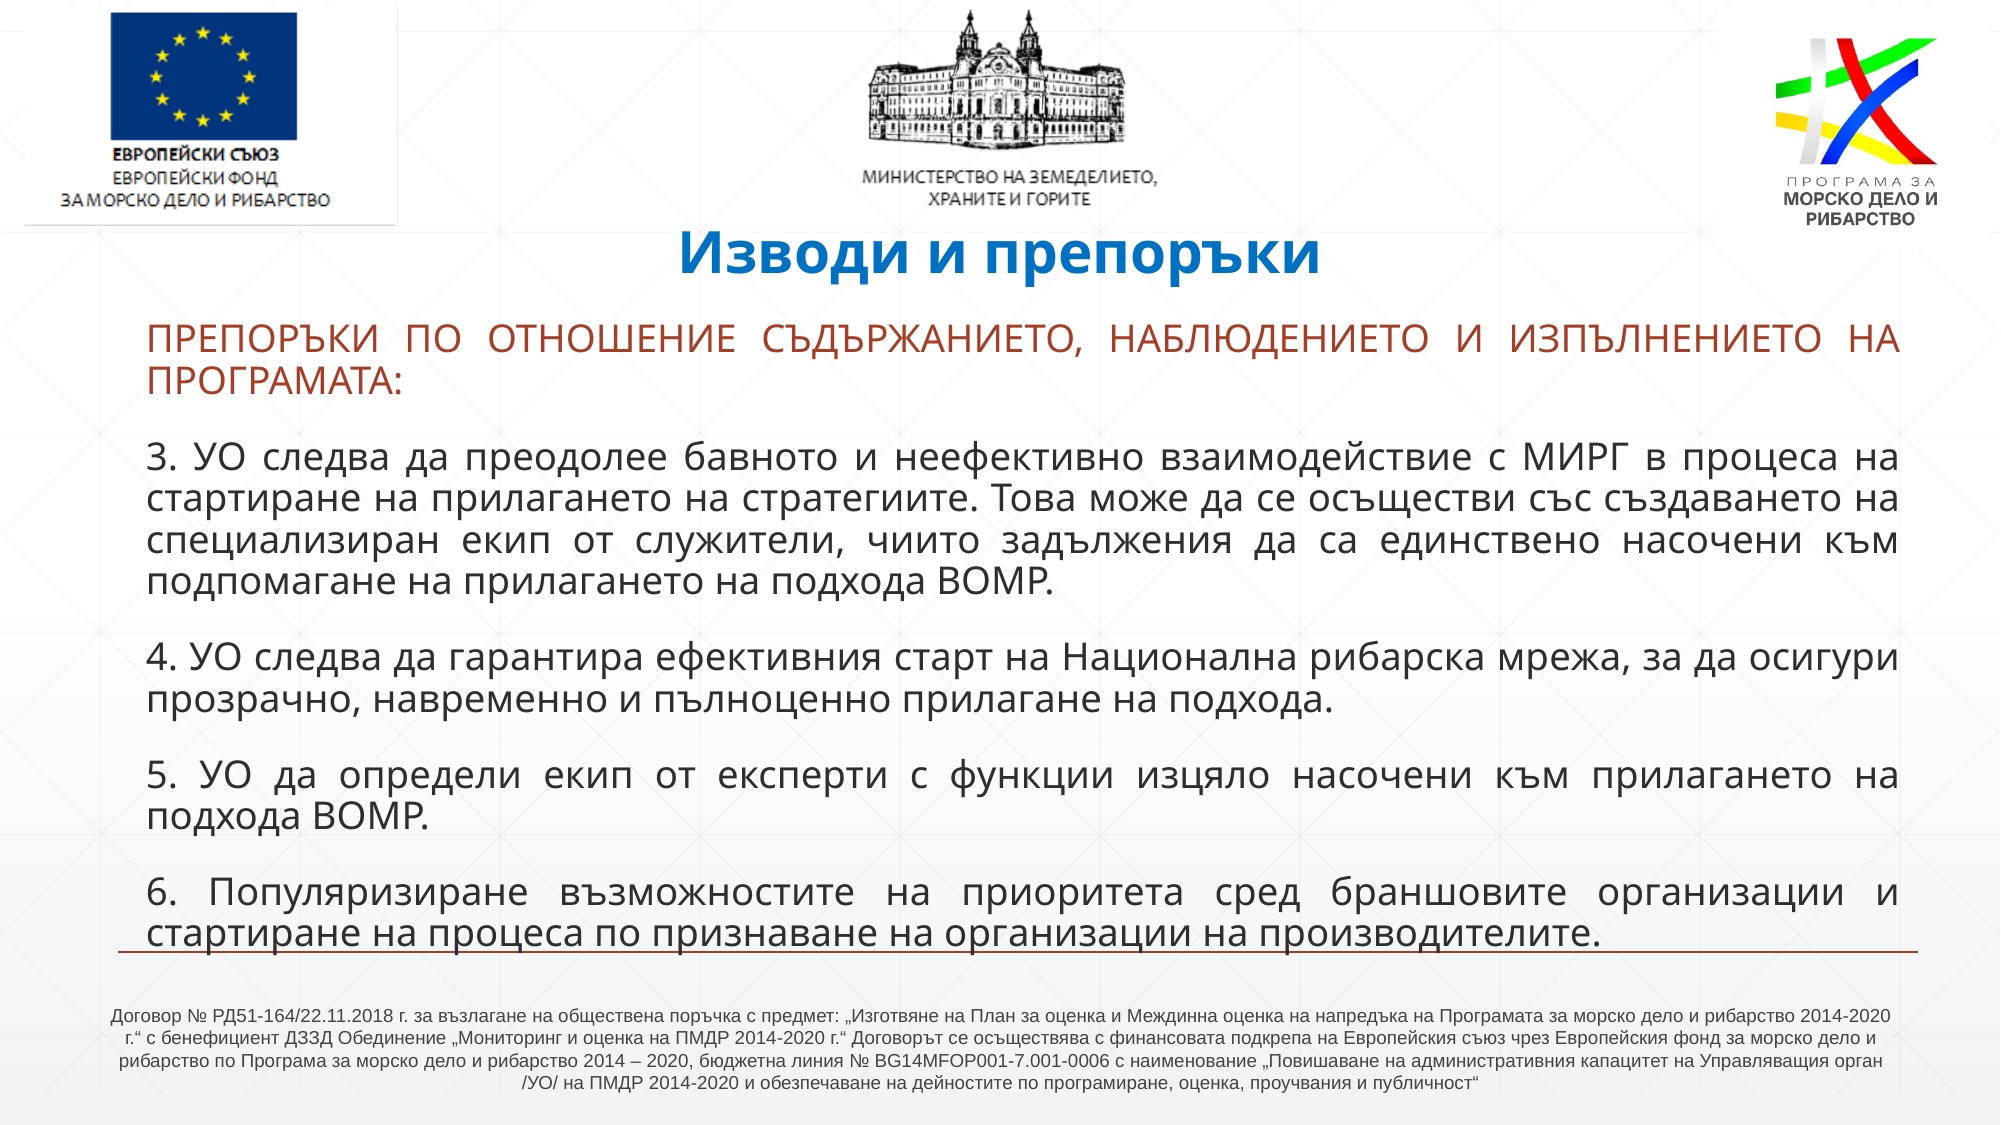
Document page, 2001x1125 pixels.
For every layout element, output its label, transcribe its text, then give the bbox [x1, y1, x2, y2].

picture [25, 5, 399, 227]
title Изводи и препоръки [170, 221, 1830, 294]
footer Договор № РД51-164/22.11.2018 г. за възлагане на обществена поръчка с предмет: „Изготвяне на План за оценка и Междинна оценка на напредъка на Програмата за морско дело и рибарство 2014-2020 г.“ с бенефициент ДЗЗД Обединение „Мониторинг и оценка на ПМДР 2014-2020 г.“ Договорът се осъществява с финансовата подкрепа на Европейския съюз чрез Европейския фонд за морско дело и рибарство по Програма за морско дело и рибарство 2014 – 2020, бюджетна линия № BG14MFOP001-7.001-0006 с наименование „Повишаване на административния капацитет на Управляващия орган /УО/ на ПМДР 2014-2020 и обезпечаване на дейностите по програмиране, оценка, проучвания и публичност“ [91, 998, 1909, 1099]
picture [1718, 5, 1989, 250]
picture [779, 158, 1244, 245]
list ПРЕПОРЪКИ по отношение съдържанието, наблюдението и изпълнението на програмата: 3. УО следва да преодолее бавното и неефективно взаимодействие с МИРГ в процеса на стартиране на прилагането на стратегиите. Това може да се осъществи със създаването на специализиран екип от служители, чиито задължения да са единствено насочени към подпомагане на прилагането на подхода ВОМР. 4. УО следва да гарантира ефективния старт на Национална рибарска мрежа, за да осигури прозрачно, навременно и пълноценно прилагане на подхода. 5. УО да определи екип от експерти с функции изцяло насочени към прилагането на подхода ВОМР. 6. Популяризиране възможностите на приоритета сред браншовите организации и стартиране на процеса по признаване на организации на производителите. [123, 312, 1918, 967]
picture [862, 5, 1138, 154]
